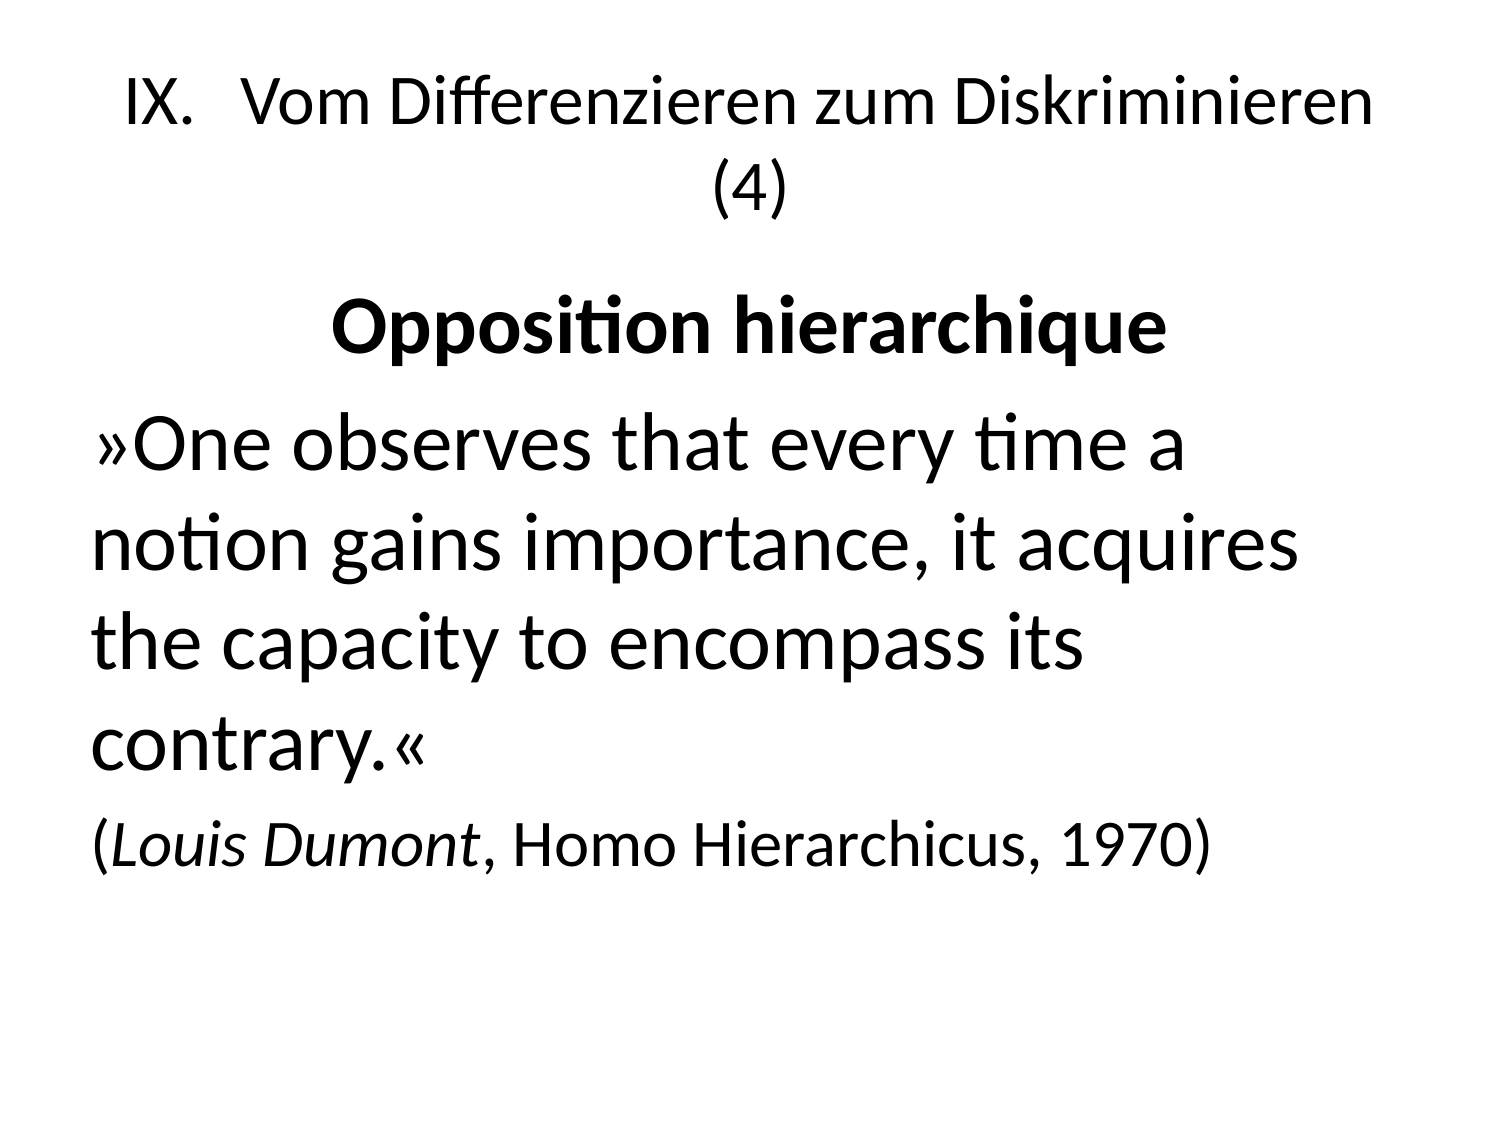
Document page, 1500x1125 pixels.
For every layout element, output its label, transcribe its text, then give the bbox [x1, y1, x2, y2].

title IX. Vom Differenzieren zum Diskriminieren (4) [75, 45, 1425, 233]
list Opposition hierarchique »One observes that every time a notion gains importance, it acquires the capacity to encompass its contrary.« (Louis Dumont, Homo Hierarchicus, 1970) [75, 262, 1425, 1005]
